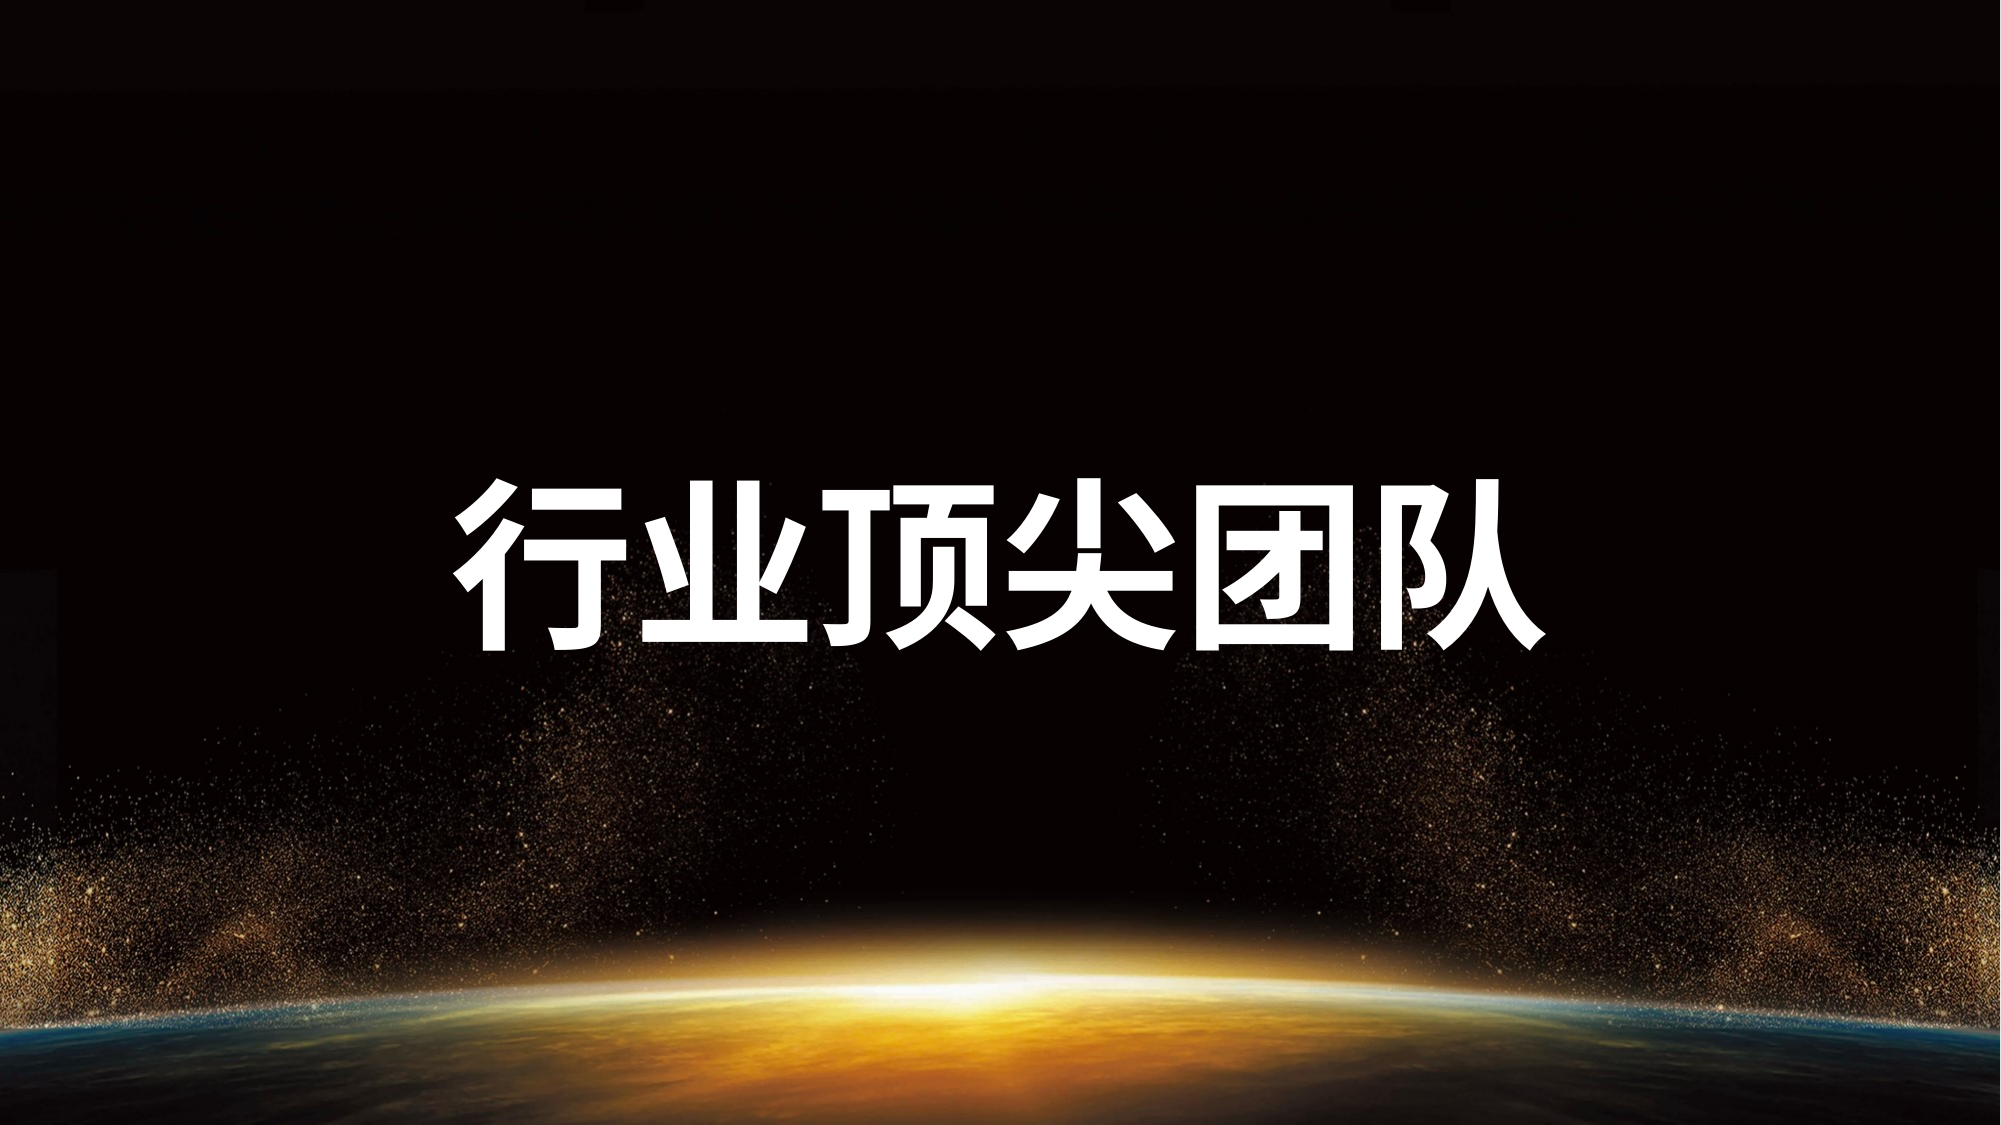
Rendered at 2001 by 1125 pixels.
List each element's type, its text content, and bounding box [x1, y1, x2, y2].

picture [0, 0, 2001, 1125]
text_box 行业顶尖团队 [435, 443, 1565, 679]
